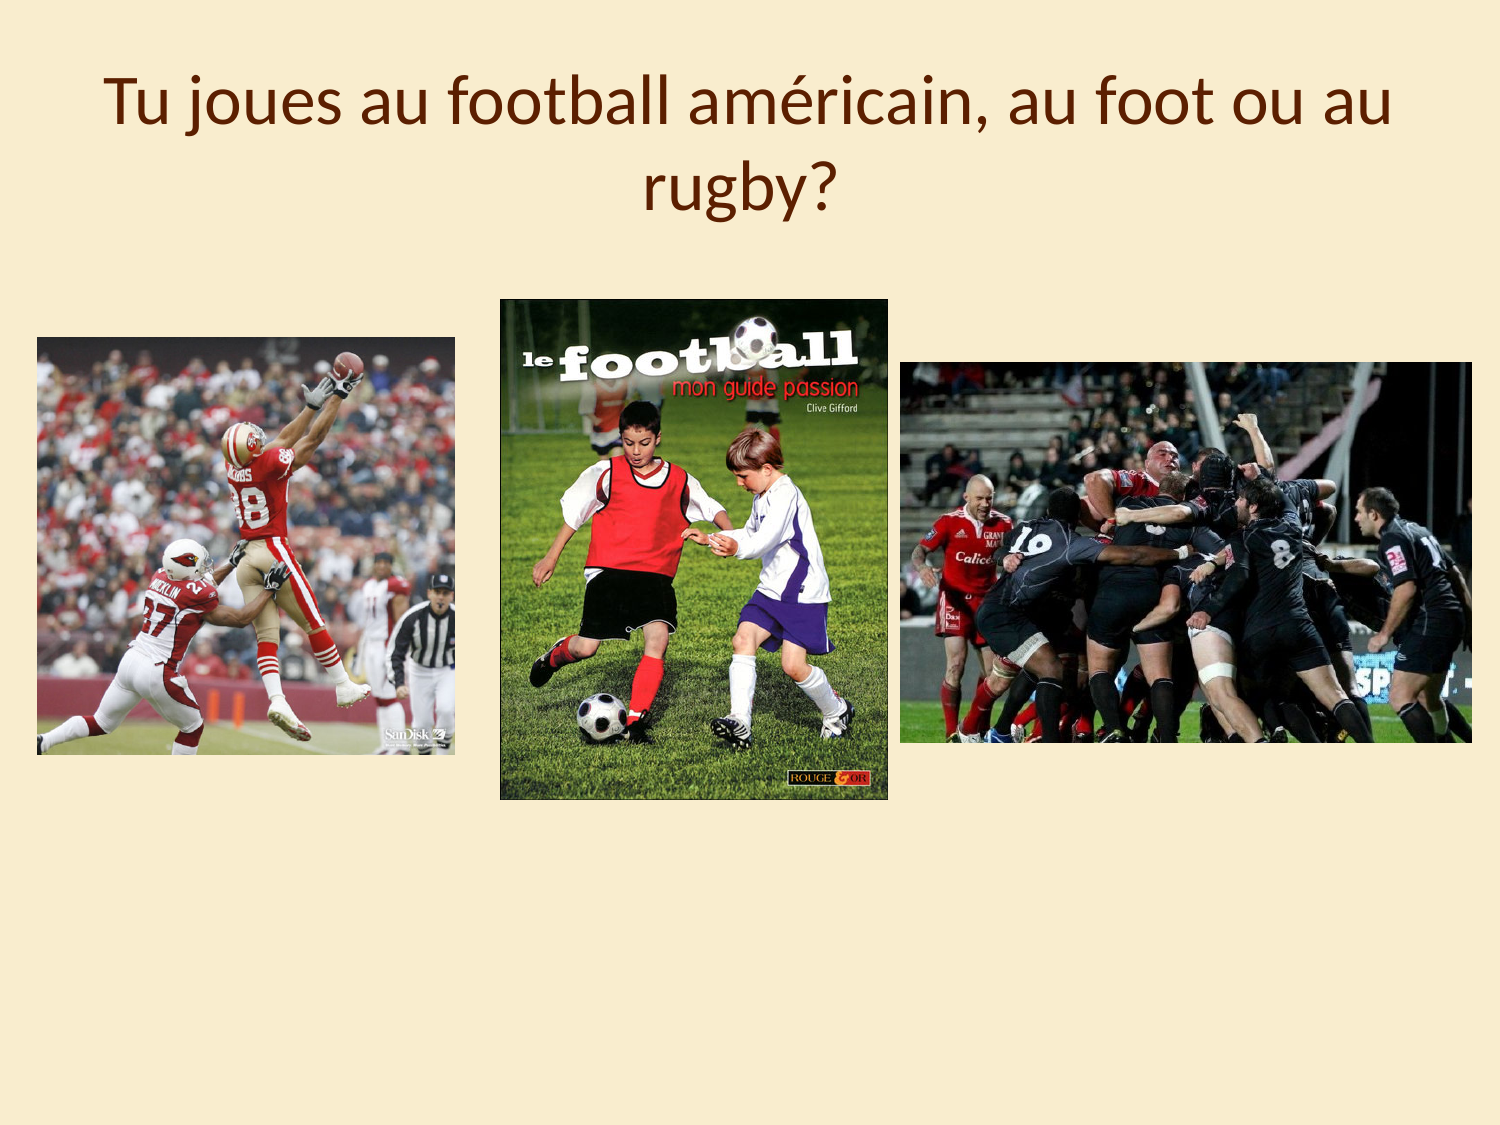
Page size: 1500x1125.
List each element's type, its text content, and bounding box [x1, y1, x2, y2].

title Tu joues au football américain, au foot ou au rugby? [75, 45, 1425, 233]
picture [899, 362, 1473, 744]
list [37, 337, 456, 756]
picture [499, 299, 888, 801]
